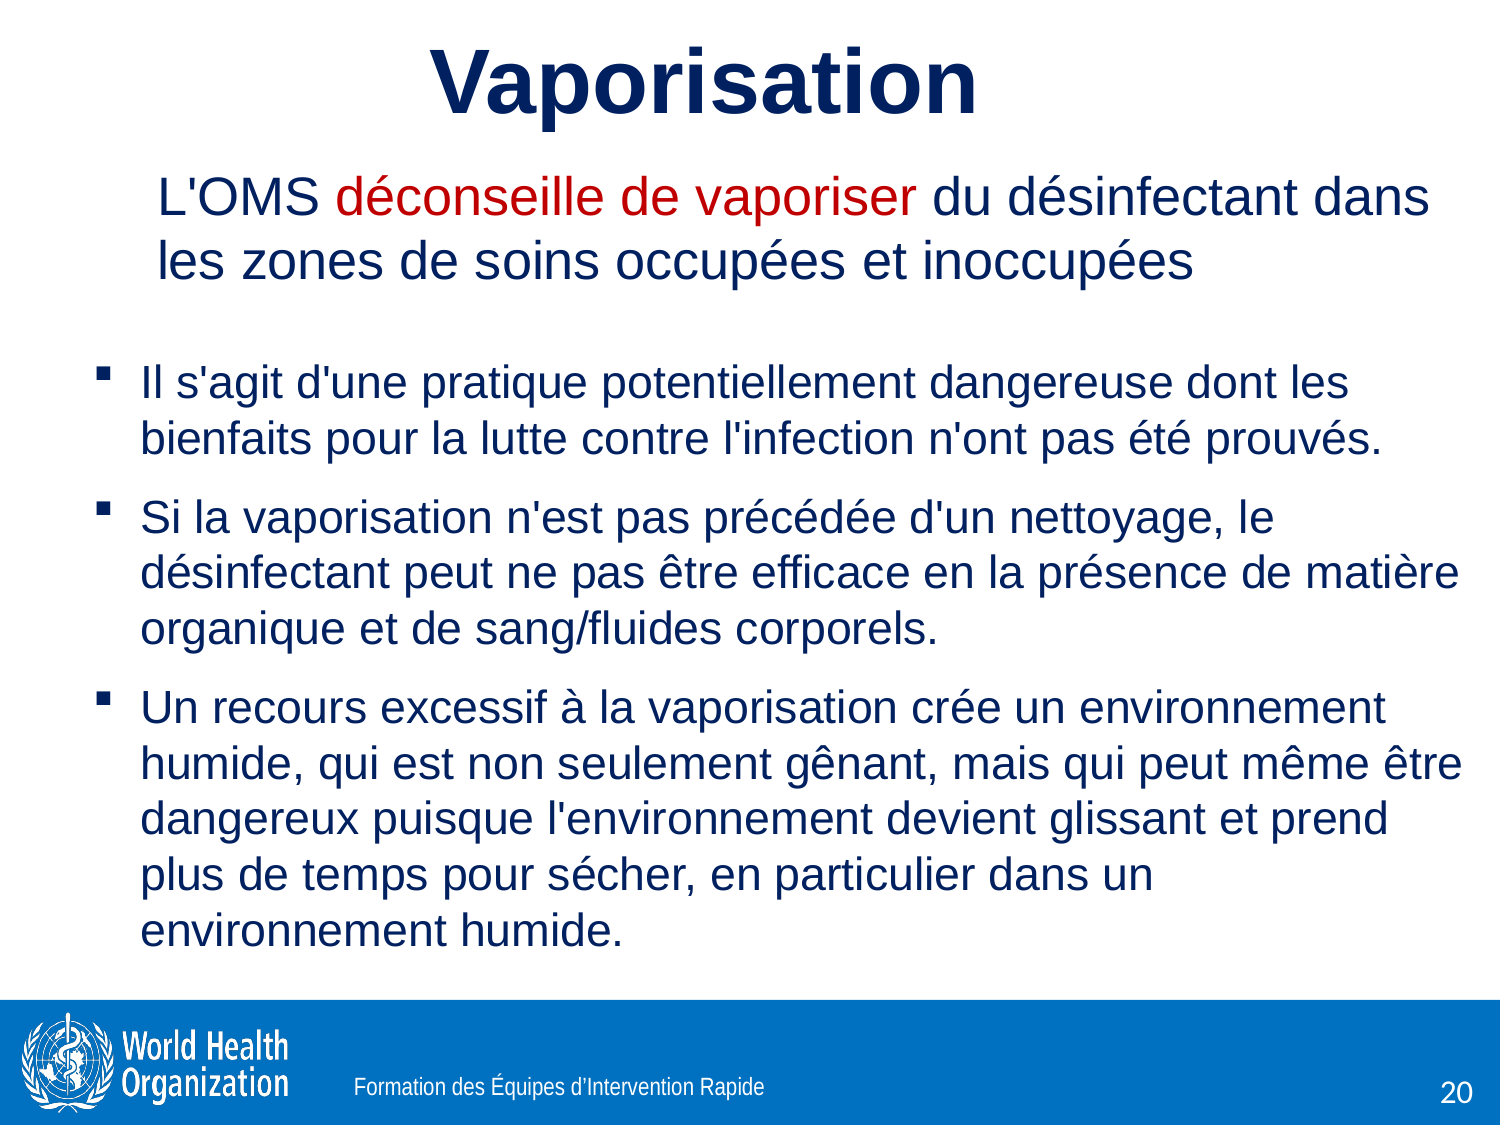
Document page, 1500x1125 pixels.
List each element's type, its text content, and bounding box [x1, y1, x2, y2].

list L'OMS déconseille de vaporiser du désinfectant dans les zones de soins occupées et inoccupées Il s'agit d'une pratique potentiellement dangereuse dont les bienfaits pour la lutte contre l'infection n'ont pas été prouvés. Si la vaporisation n'est pas précédée d'un nettoyage, le désinfectant peut ne pas être efficace en la présence de matière organique et de sang/fluides corporels. Un recours excessif à la vaporisation crée un environnement humide, qui est non seulement gênant, mais qui peut même être dangereux puisque l'environnement devient glissant et prend plus de temps pour sécher, en particulier dans un environnement humide. [17, 160, 1471, 970]
title Vaporisation [29, 19, 1380, 135]
picture [21, 1012, 288, 1113]
